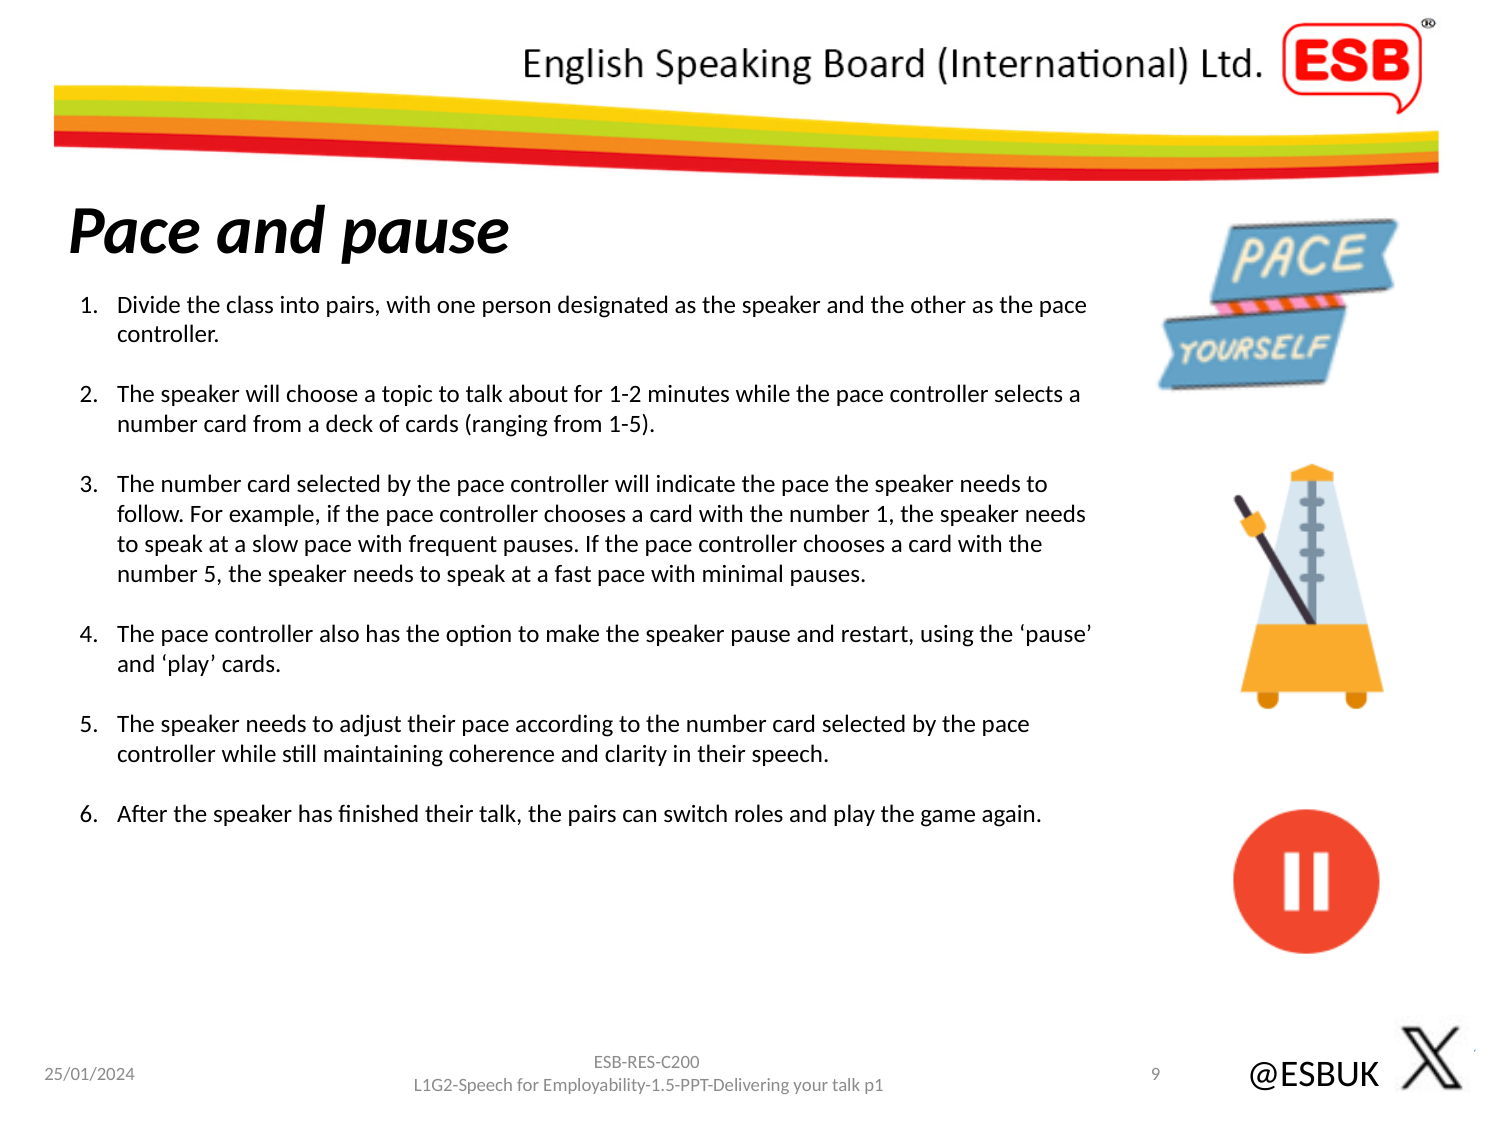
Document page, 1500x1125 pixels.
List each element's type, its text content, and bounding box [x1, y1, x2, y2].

title Pace and pause [53, 184, 1347, 279]
footer ESB-RES-C200 L1G2-Speech for Employability-1.5-PPT-Delivering your talk p1 [395, 1042, 902, 1103]
picture [1196, 783, 1419, 976]
slide_number 9 [930, 1042, 1176, 1103]
text_box Divide the class into pairs, with one person designated as the speaker and the other as the pace controller. The speaker will choose a topic to talk about for 1-2 minutes while the pace controller selects a number card from a deck of cards (ranging from 1-5). The number card selected by the pace controller will indicate the pace the speaker needs to follow. For example, if the pace controller chooses a card with the number 1, the speaker needs to speak at a slow pace with frequent pauses. If the pace controller chooses a card with the number 5, the speaker needs to speak at a fast pace with minimal pauses. The pace controller also has the option to make the speaker pause and restart, using the ‘pause’ and ‘play’ cards. The speaker needs to adjust their pace according to the number card selected by the pace controller while still maintaining coherence and clarity in their speech. After the speaker has finished their talk, the pairs can switch roles and play the game again. [64, 280, 1128, 835]
picture [1394, 1015, 1476, 1102]
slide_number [29, 1042, 367, 1103]
picture [0, 0, 1500, 411]
picture [1203, 447, 1423, 742]
